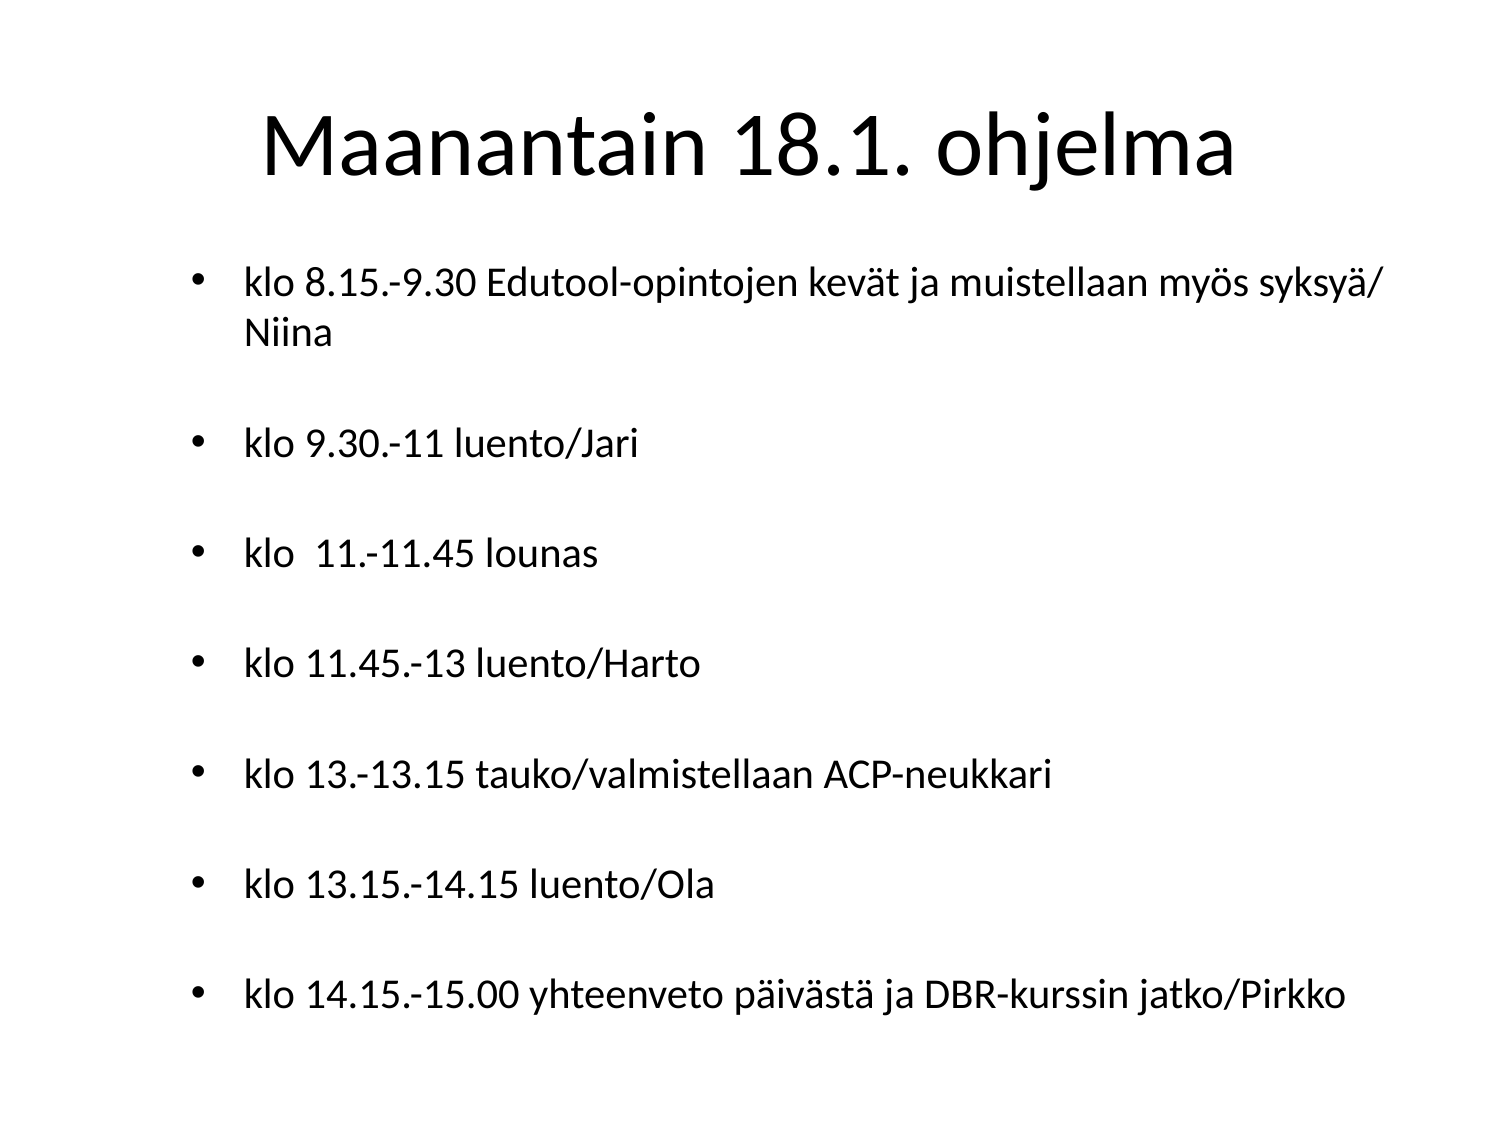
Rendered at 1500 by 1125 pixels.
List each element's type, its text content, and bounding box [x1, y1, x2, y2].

list klo 8.15.-9.30 Edutool-opintojen kevät ja muistellaan myös syksyä/ Niina klo 9.30.-11 luento/Jari klo 11.-11.45 lounas klo 11.45.-13 luento/Harto klo 13.-13.15 tauko/valmistellaan ACP-neukkari klo 13.15.-14.15 luento/Ola klo 14.15.-15.00 yhteenveto päivästä ja DBR-kurssin jatko/Pirkko [175, 246, 1407, 1043]
title Maanantain 18.1. ohjelma [75, 45, 1425, 233]
